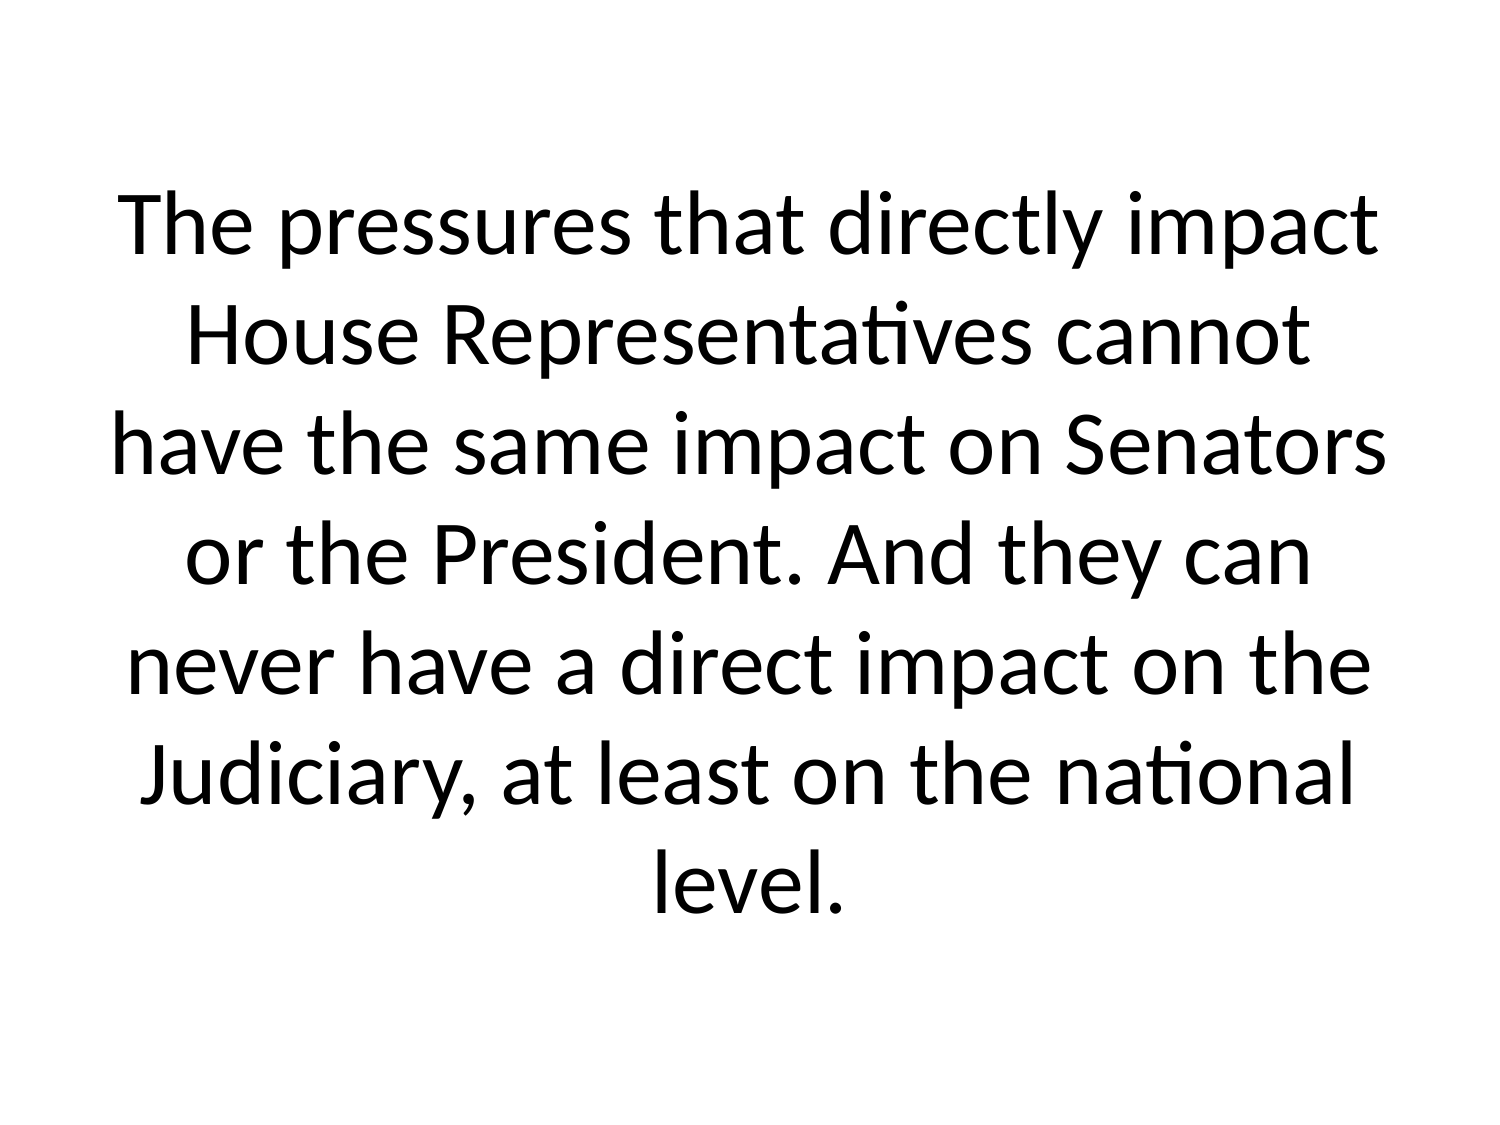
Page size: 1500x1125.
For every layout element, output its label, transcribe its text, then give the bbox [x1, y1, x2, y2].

title The pressures that directly impact House Representatives cannot have the same impact on Senators or the President. And they can never have a direct impact on the Judiciary, at least on the national level. [74, 44, 1426, 1051]
